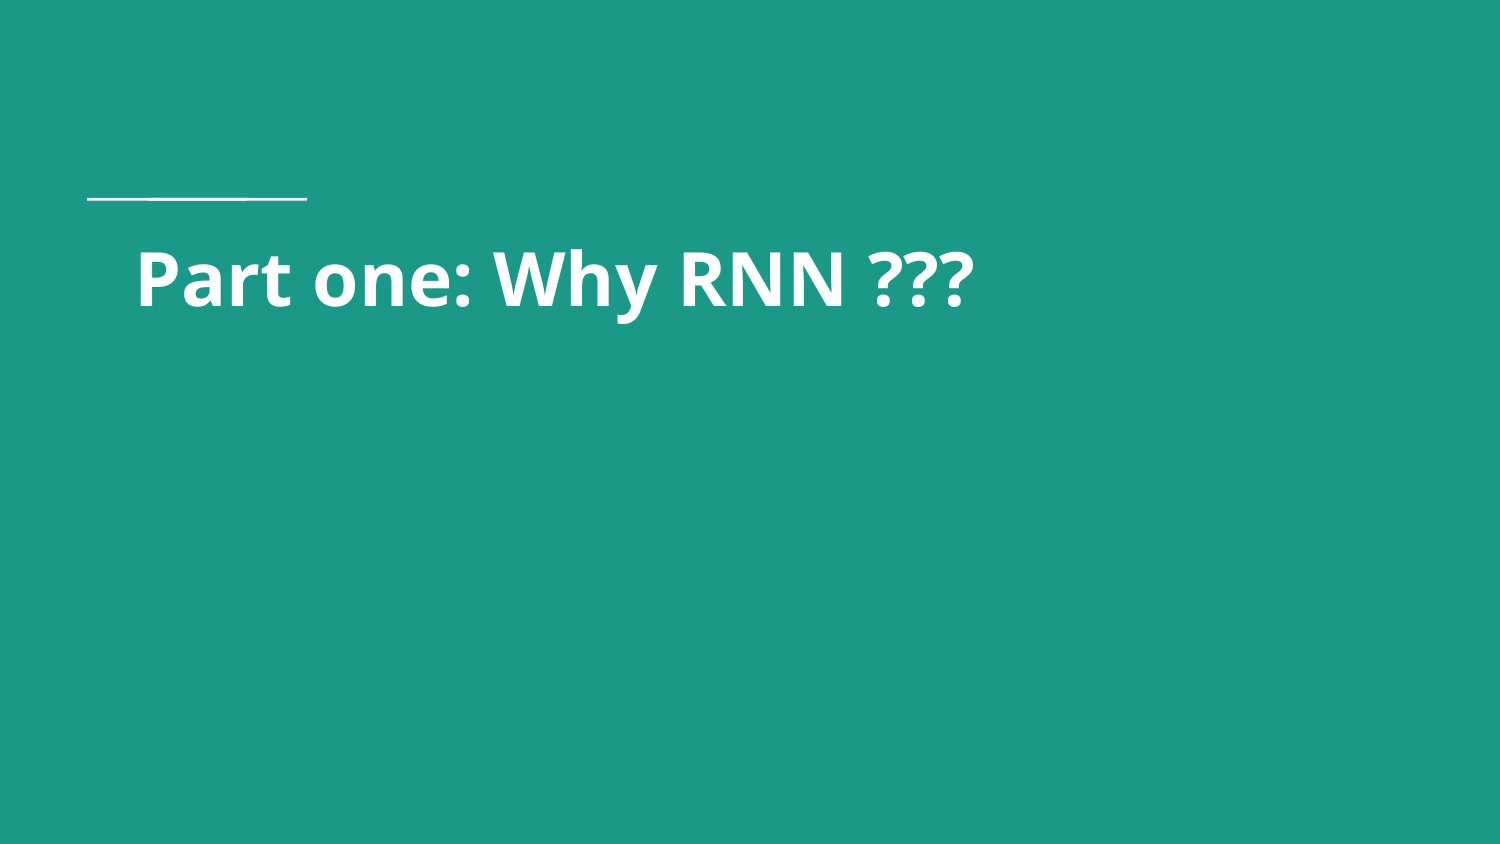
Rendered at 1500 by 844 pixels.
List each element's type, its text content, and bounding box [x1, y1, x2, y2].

title Part one: Why RNN ??? [119, 216, 1381, 466]
